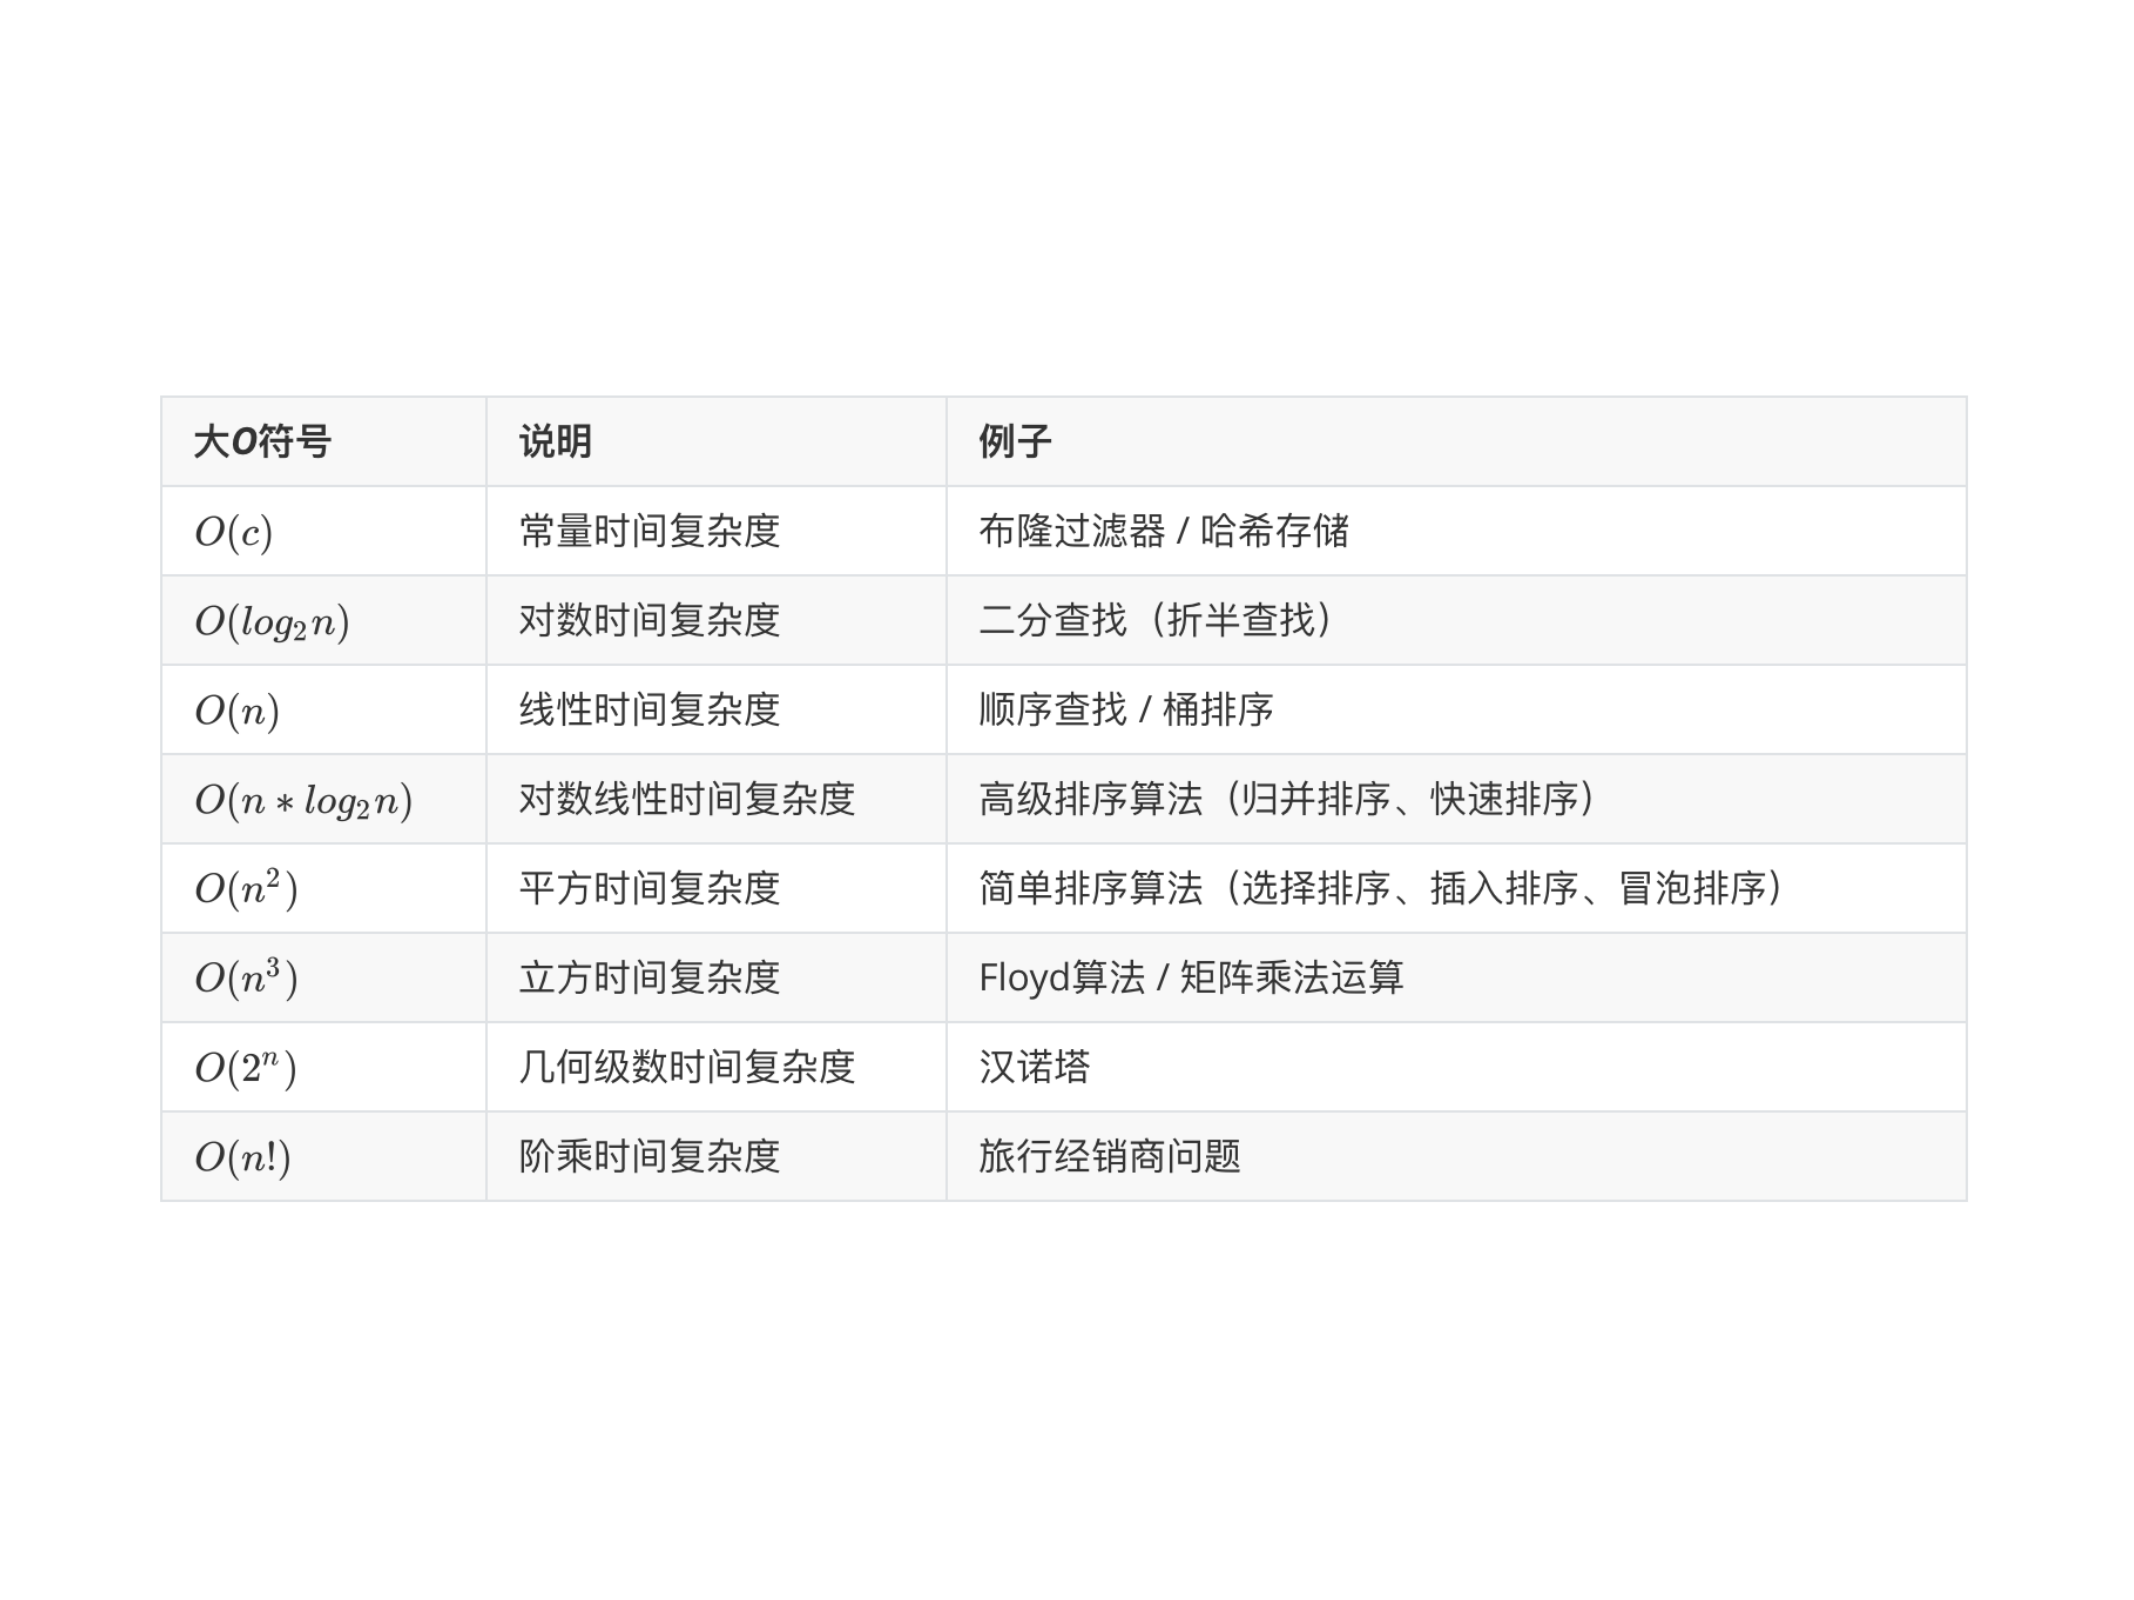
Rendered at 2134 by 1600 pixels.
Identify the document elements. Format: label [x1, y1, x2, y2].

picture [152, 385, 1981, 1215]
